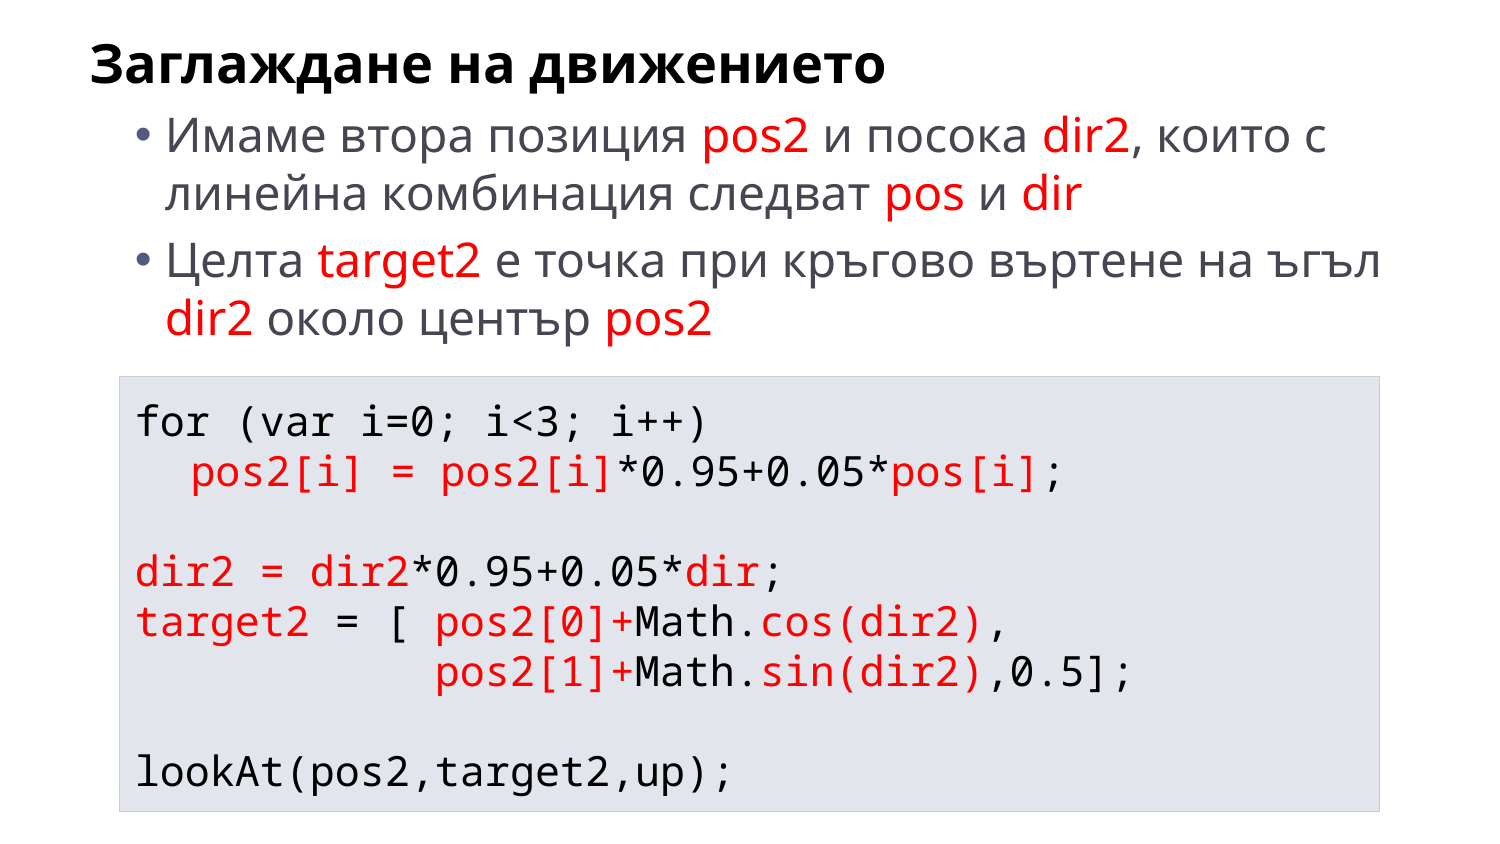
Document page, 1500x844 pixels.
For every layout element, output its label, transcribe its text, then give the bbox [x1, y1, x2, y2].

list Заглаждане на движението Имаме втора позиция pos2 и посока dir2, които с линейна комбинация следват pos и dir Целта target2 е точка при кръгово въртене на ъгъл dir2 около център pos2 [75, 21, 1475, 835]
text_box for (var i=0; i<3; i++) pos2[i] = pos2[i]*0.95+0.05*pos[i]; dir2 = dir2*0.95+0.05*dir; target2 = [ pos2[0]+Math.cos(dir2), pos2[1]+Math.sin(dir2),0.5]; lookAt(pos2,target2,up); [119, 376, 1380, 812]
